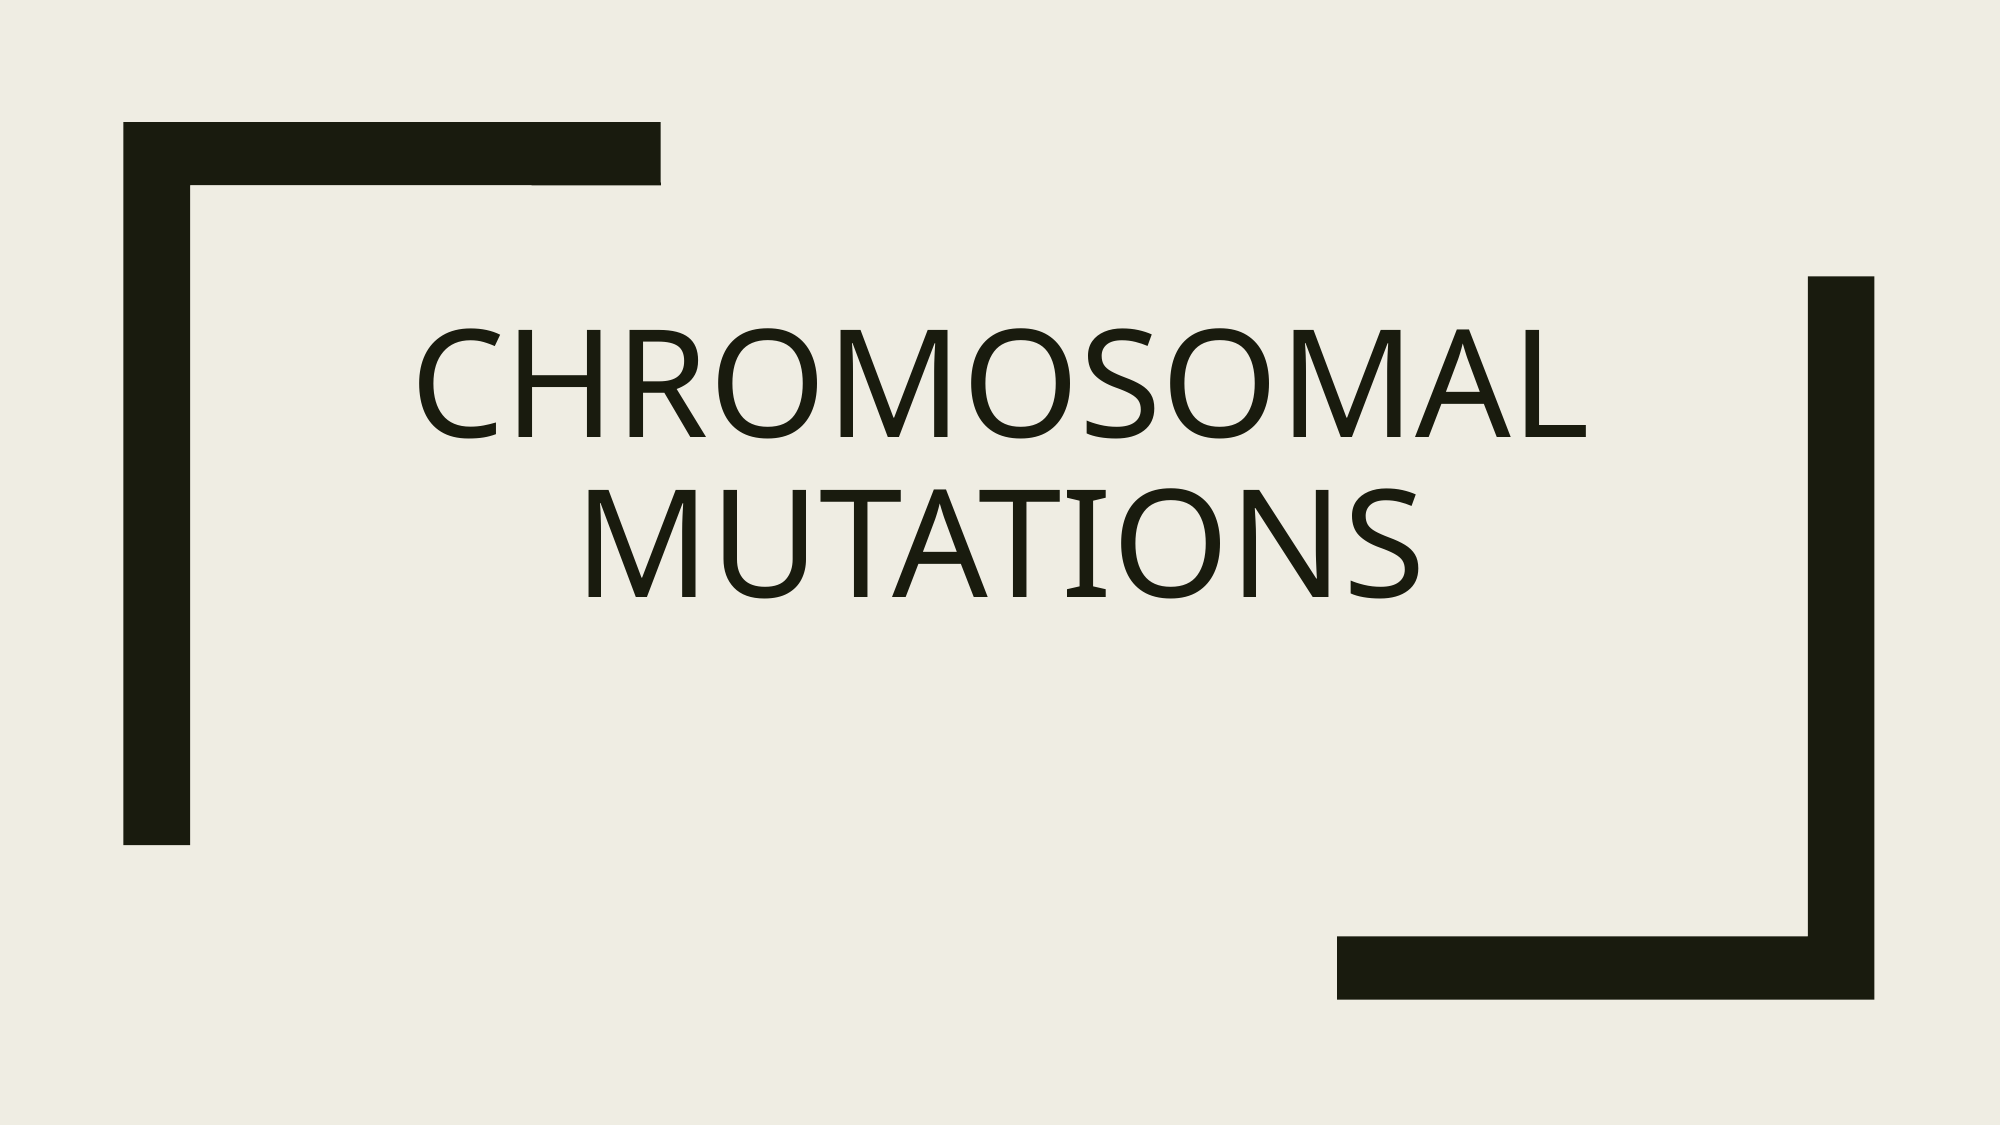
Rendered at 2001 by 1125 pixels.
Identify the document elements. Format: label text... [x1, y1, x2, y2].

title Chromosomal mutations [314, 293, 1686, 638]
